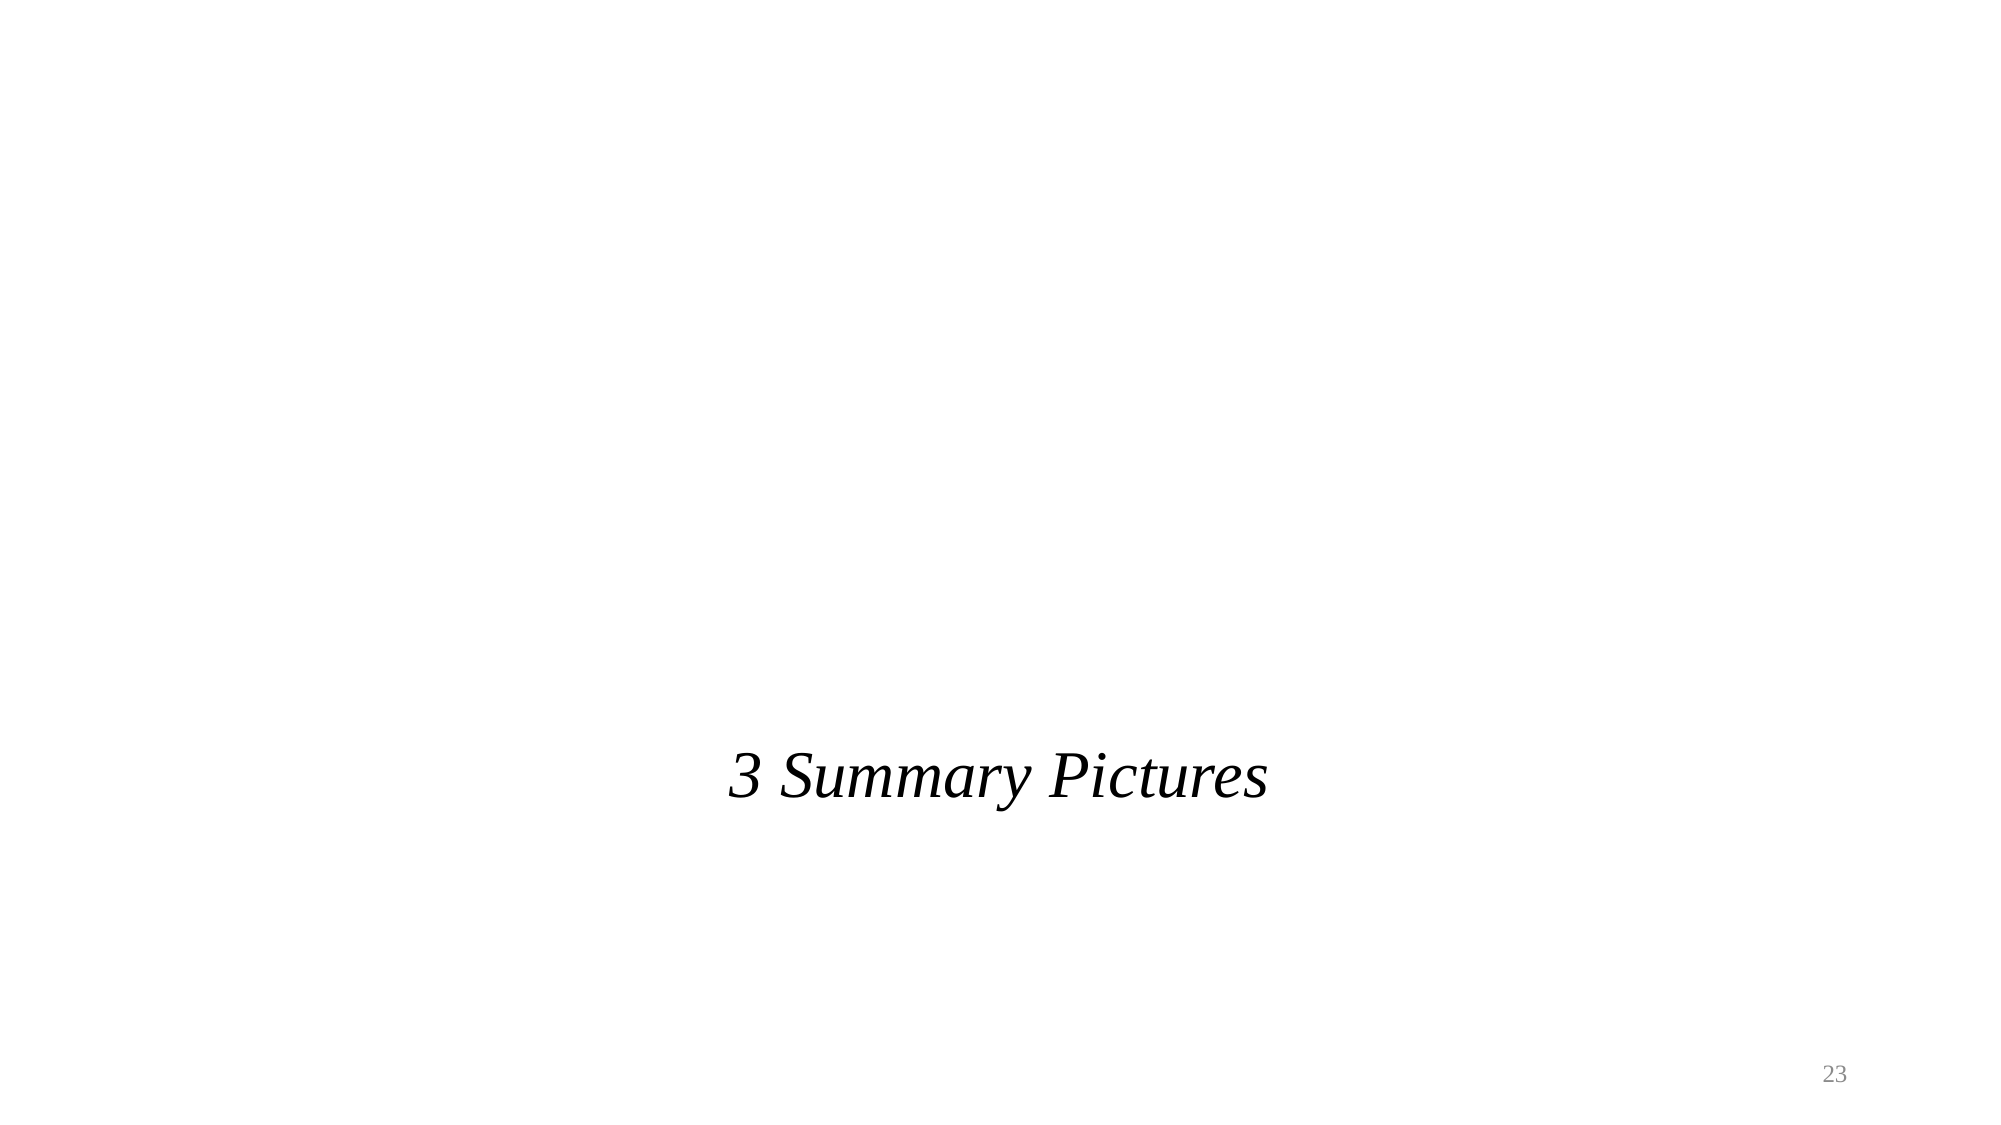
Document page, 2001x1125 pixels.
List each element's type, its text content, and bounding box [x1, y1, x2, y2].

slide_number 23 [1412, 1042, 1863, 1103]
title 3 Summary Pictures [137, 667, 1863, 886]
